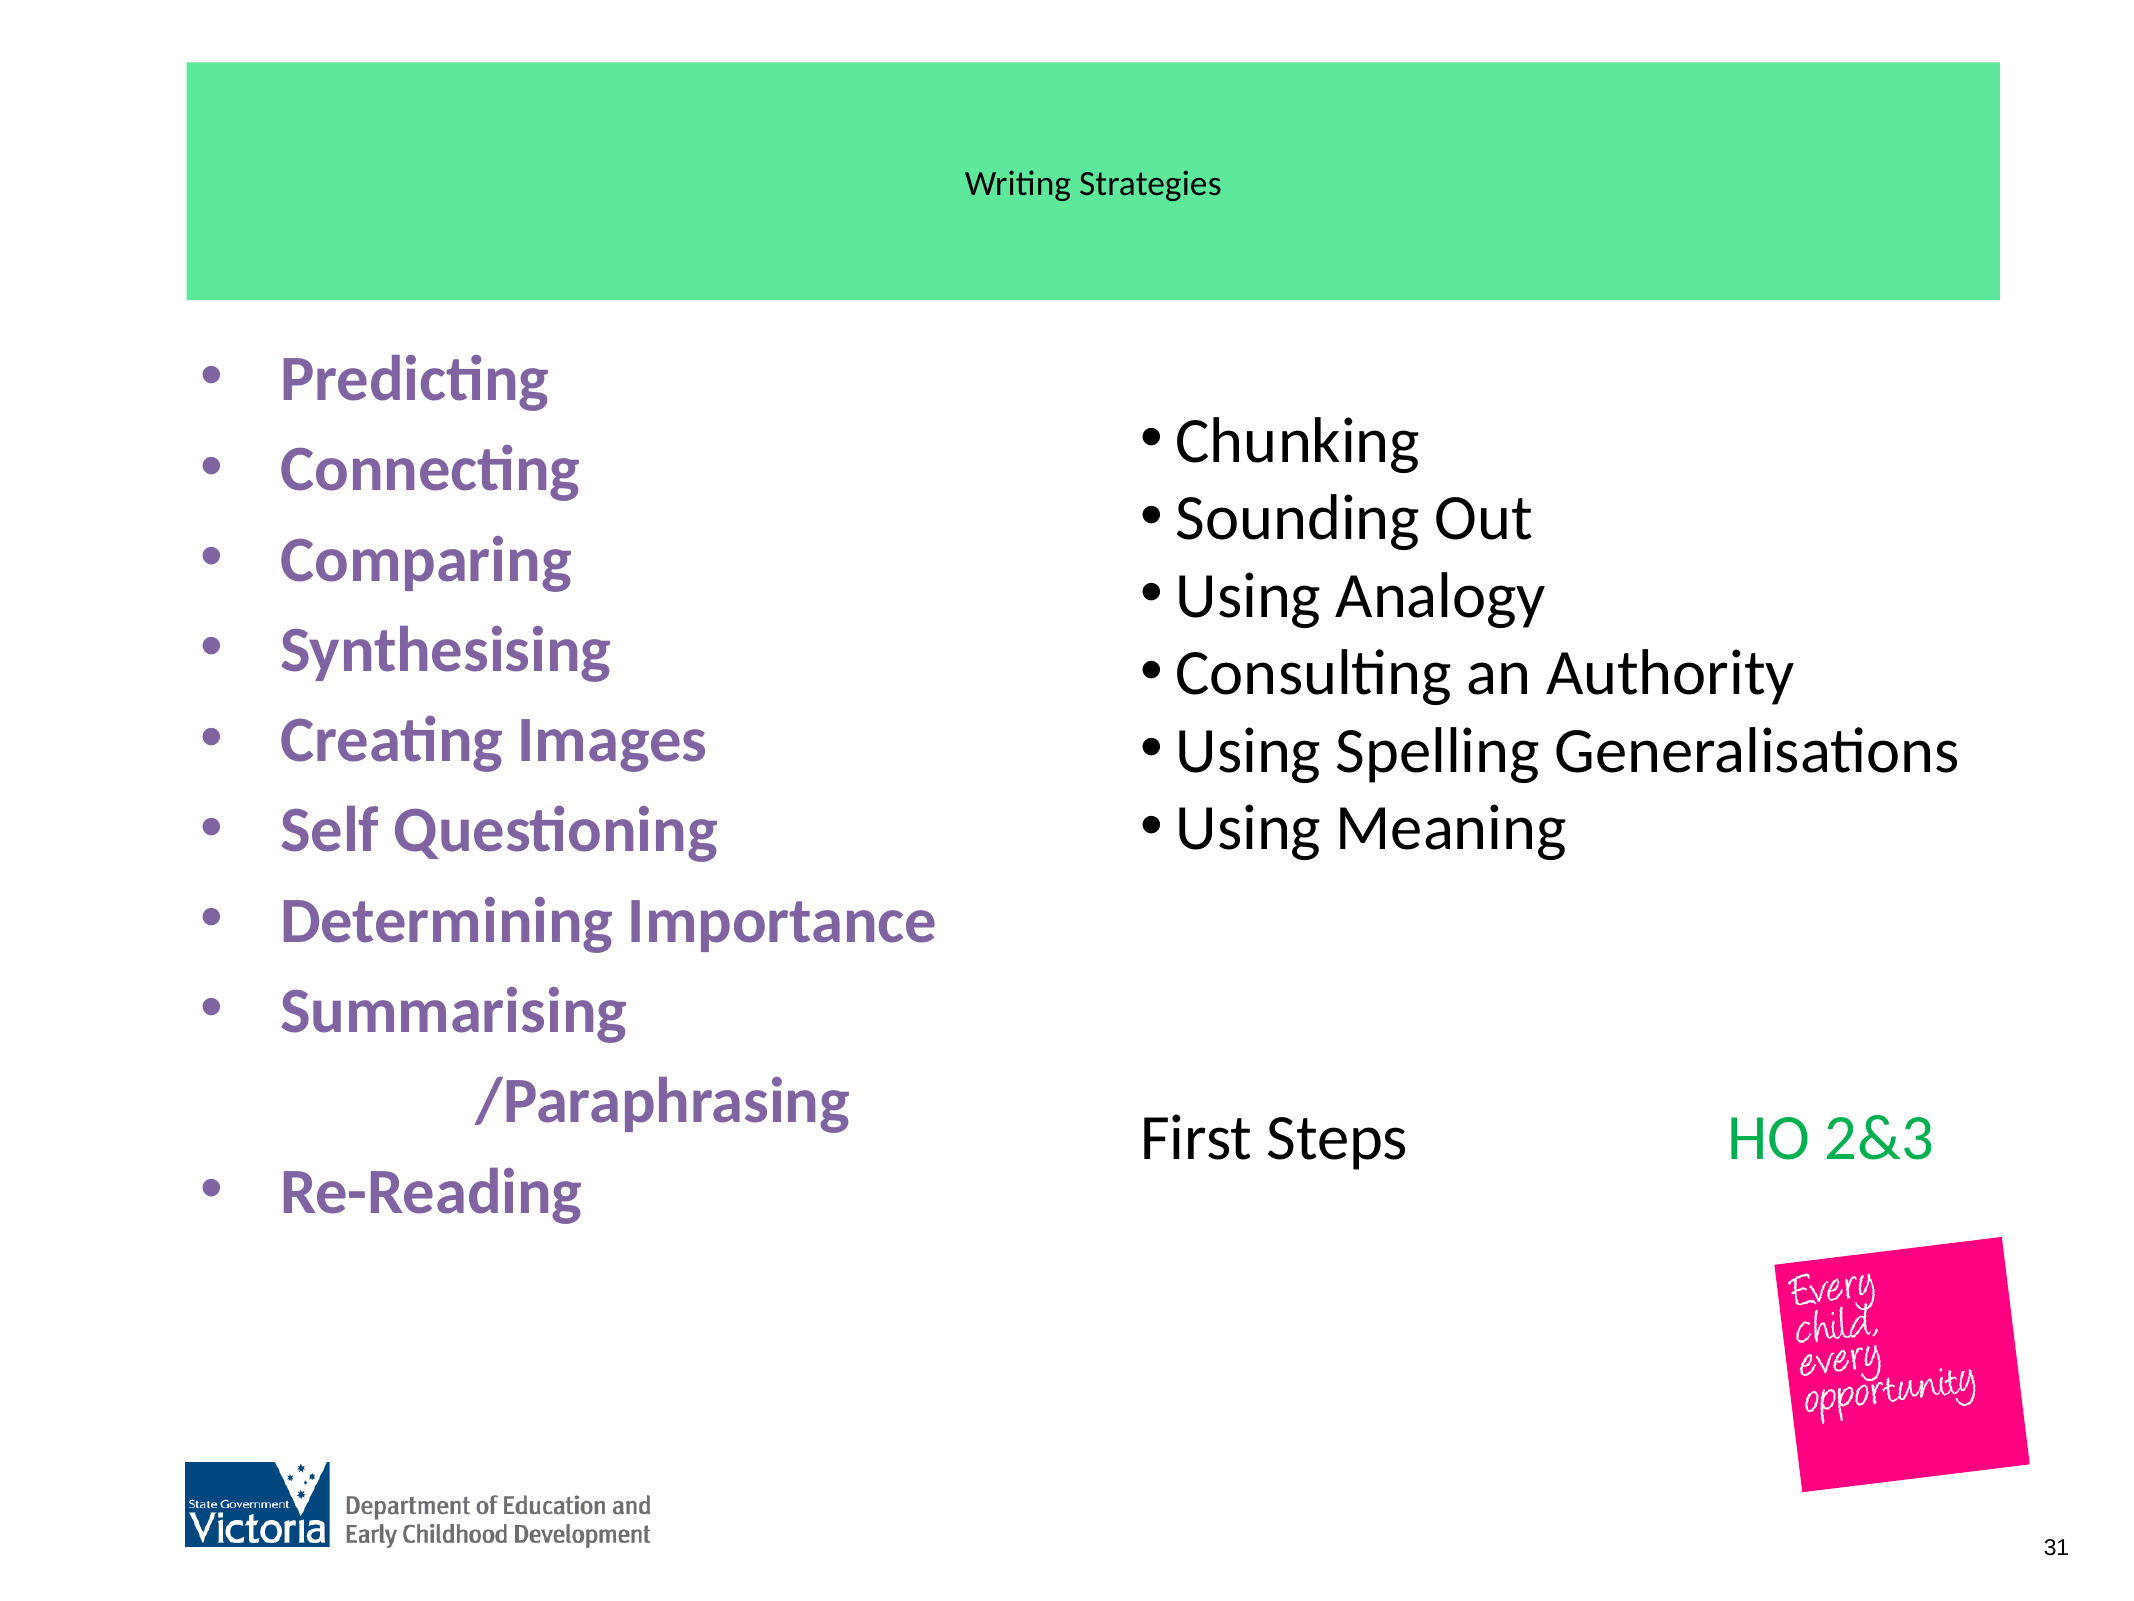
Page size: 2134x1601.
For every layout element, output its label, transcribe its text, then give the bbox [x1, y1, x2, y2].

text_box Chunking Sounding Out Using Analogy Consulting an Authority Using Spelling Generalisations Using Meaning First Steps HO 2&3 [1125, 390, 1981, 1180]
text_box 31 [2028, 1525, 2092, 1568]
list Predicting Connecting Comparing Synthesising Creating Images Self Questioning Determining Importance Summarising /Paraphrasing Re-Reading [178, 325, 962, 1363]
picture [185, 1462, 650, 1548]
title Writing Strategies [186, 62, 2001, 301]
picture [1774, 1236, 2030, 1493]
